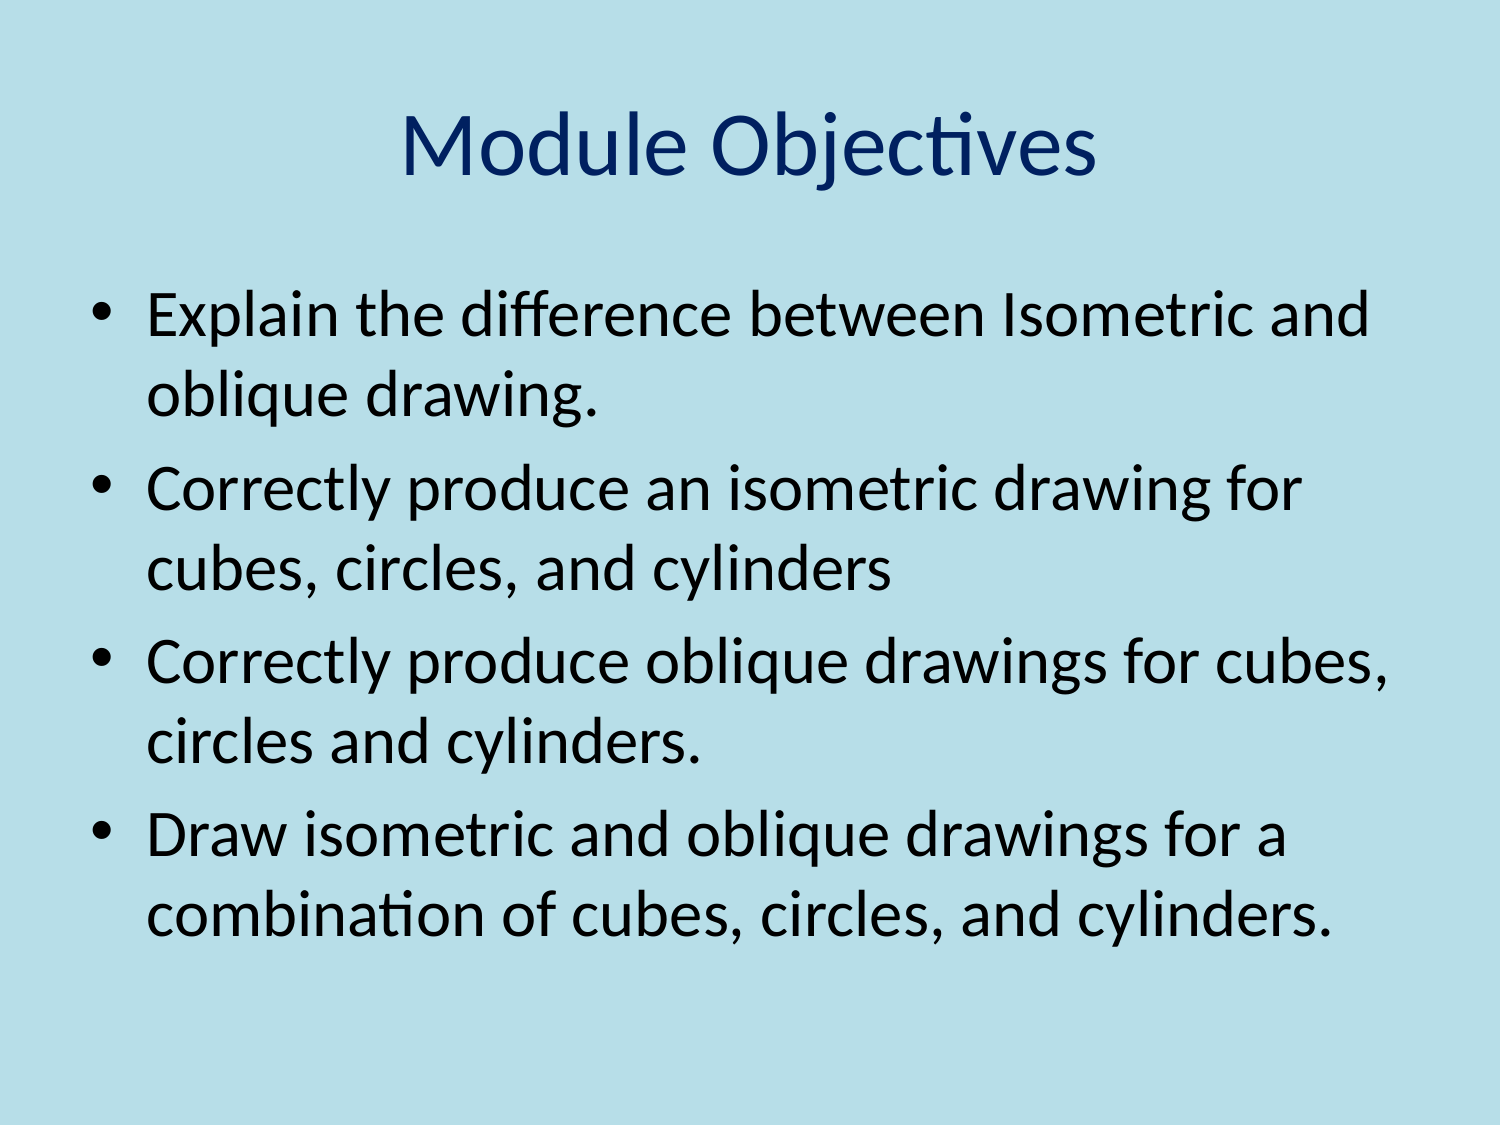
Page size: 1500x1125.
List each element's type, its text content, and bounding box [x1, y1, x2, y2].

title Module Objectives [75, 45, 1425, 233]
list Explain the difference between Isometric and oblique drawing. Correctly produce an isometric drawing for cubes, circles, and cylinders Correctly produce oblique drawings for cubes, circles and cylinders. Draw isometric and oblique drawings for a combination of cubes, circles, and cylinders. [75, 262, 1425, 1005]
